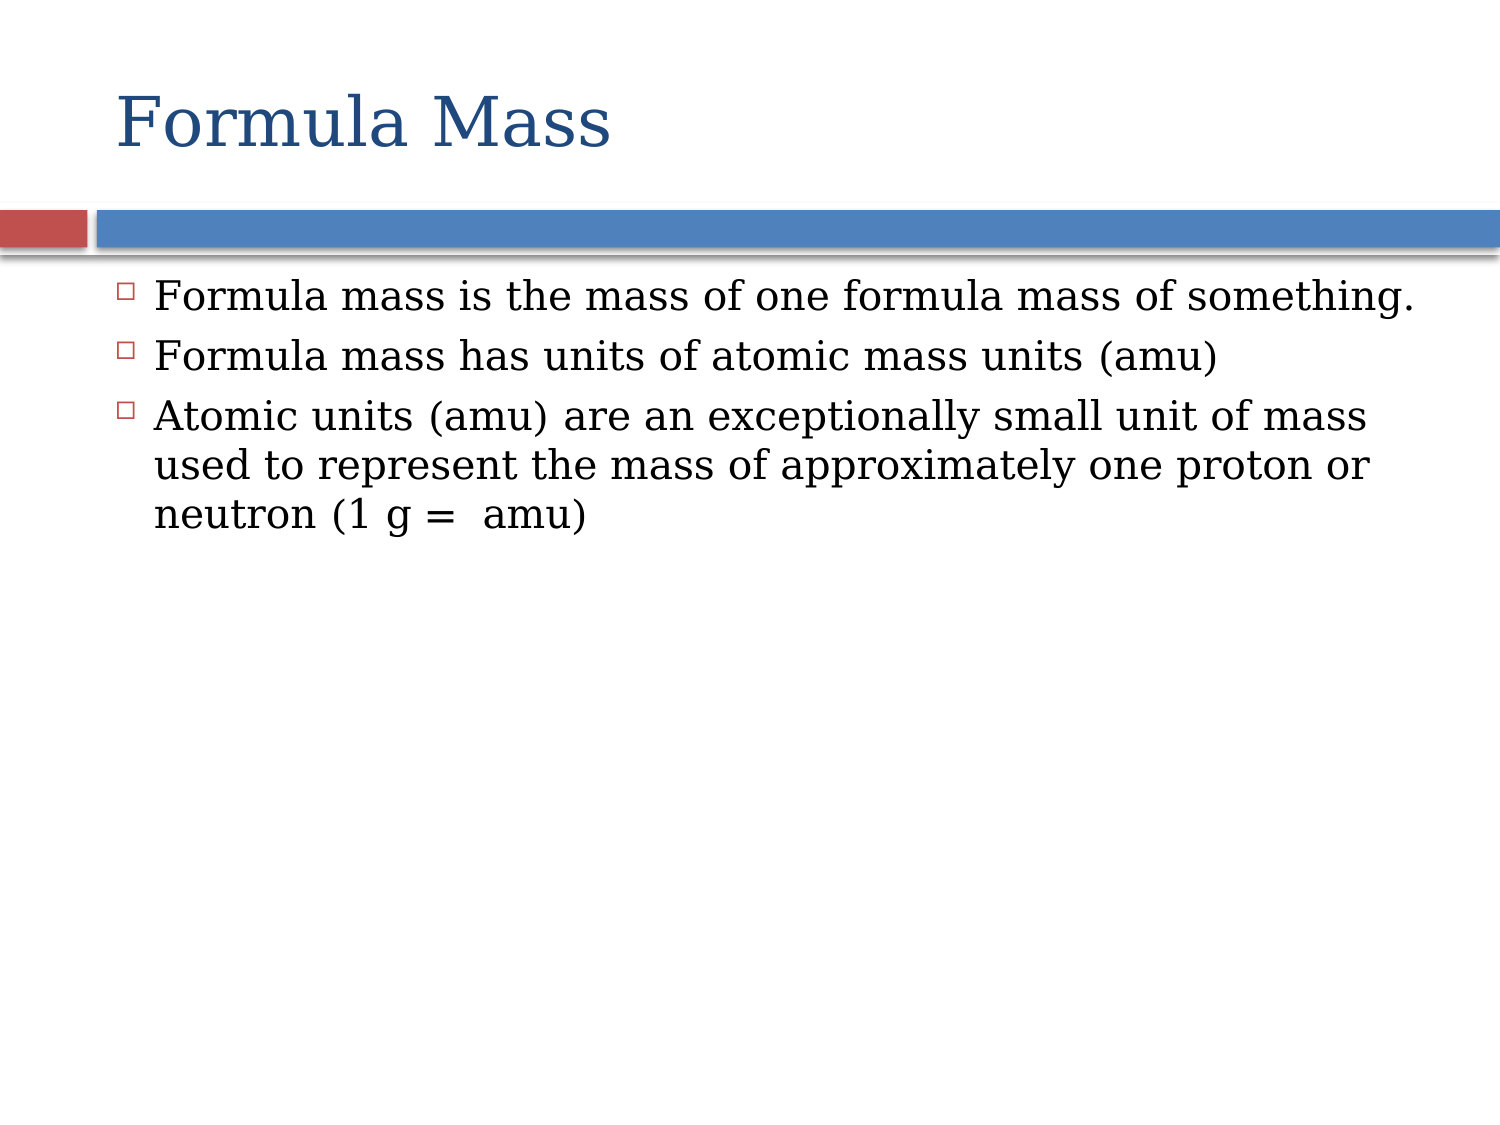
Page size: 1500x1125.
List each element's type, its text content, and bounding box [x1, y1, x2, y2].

title Formula Mass [100, 37, 1438, 200]
